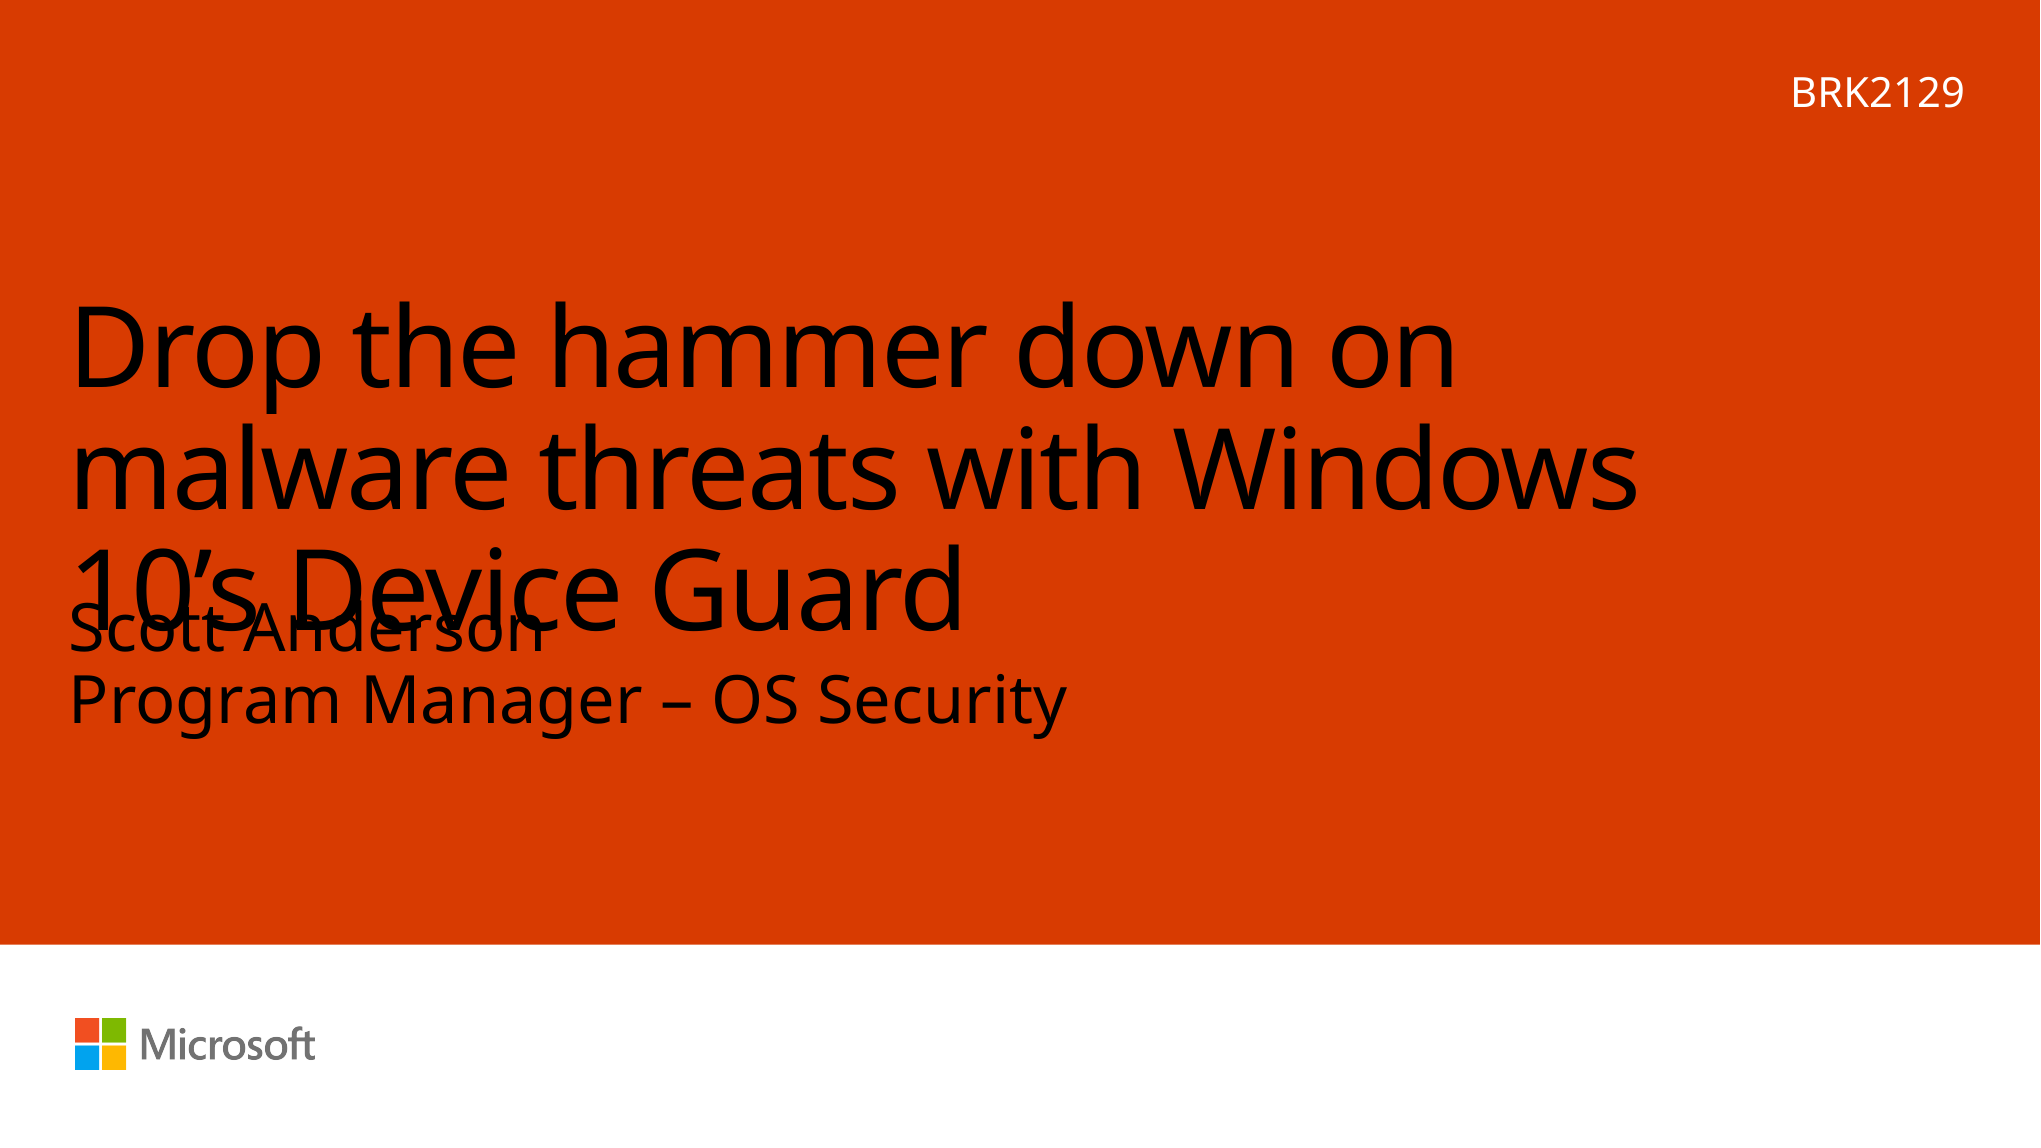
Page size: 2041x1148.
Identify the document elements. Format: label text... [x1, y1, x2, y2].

picture [75, 1018, 315, 1070]
text_box BRK2129 [1657, 48, 1996, 139]
title Drop the hammer down on malware threats with Windows 10’s Device Guard [45, 275, 1870, 576]
list Scott Anderson Program Manager – OS Security [45, 575, 1246, 876]
